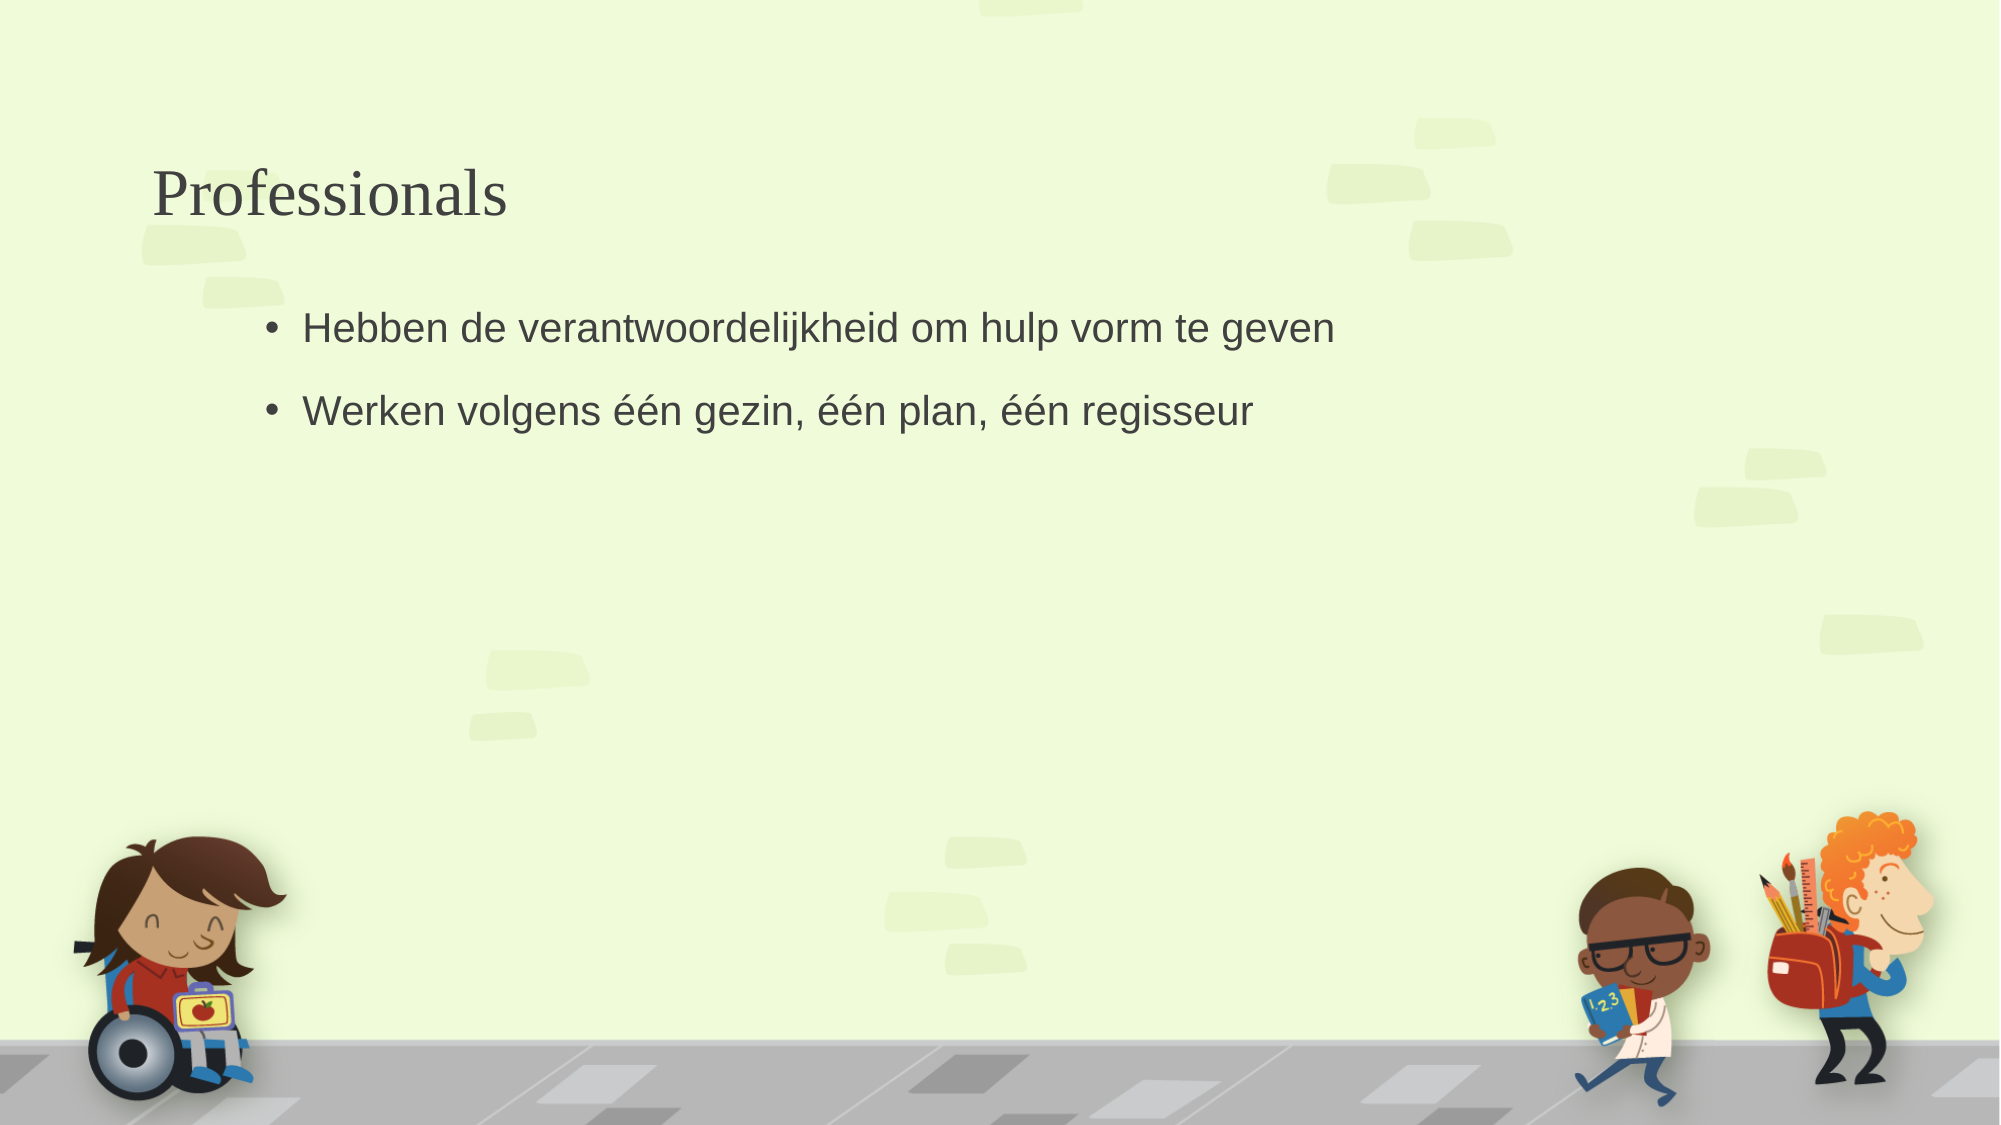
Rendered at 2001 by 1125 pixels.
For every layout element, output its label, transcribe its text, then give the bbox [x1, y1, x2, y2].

picture [0, 0, 2000, 1125]
title Professionals [137, 59, 1750, 238]
list Hebben de verantwoordelijkheid om hulp vorm te geven Werken volgens één gezin, één plan, één regisseur [249, 299, 1626, 870]
